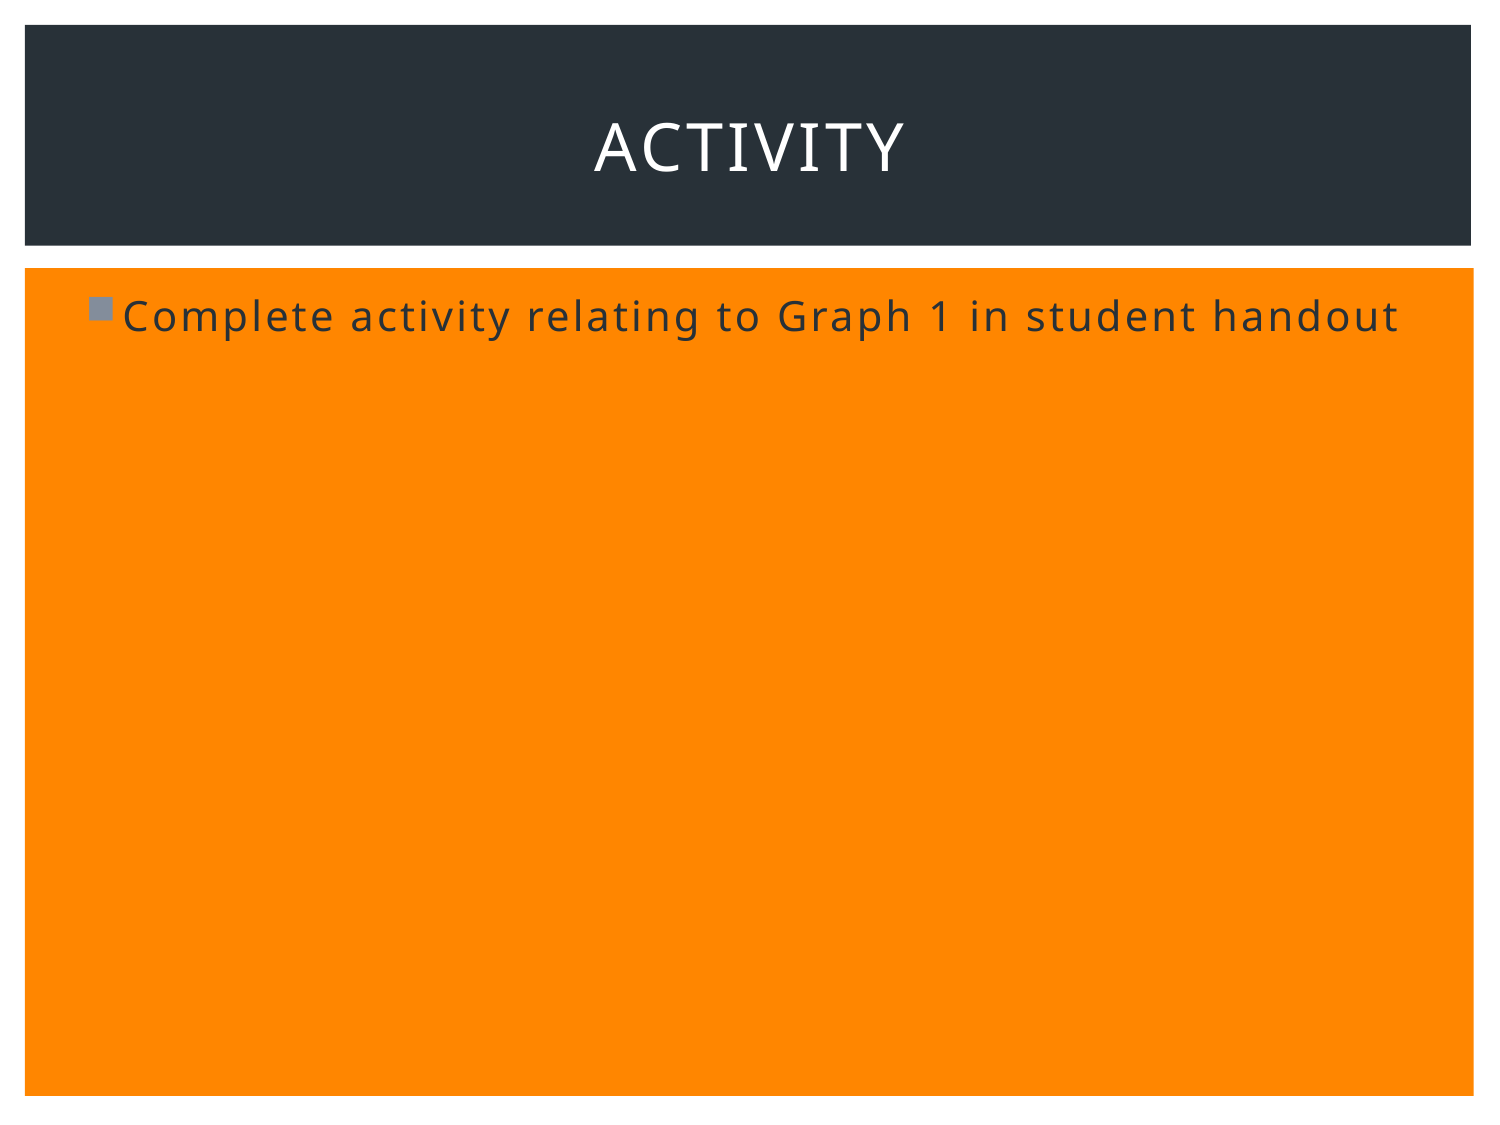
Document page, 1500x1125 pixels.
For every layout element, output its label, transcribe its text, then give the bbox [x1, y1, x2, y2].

title Activity [62, 58, 1438, 232]
list Complete activity relating to Graph 1 in student handout [62, 281, 1442, 1005]
